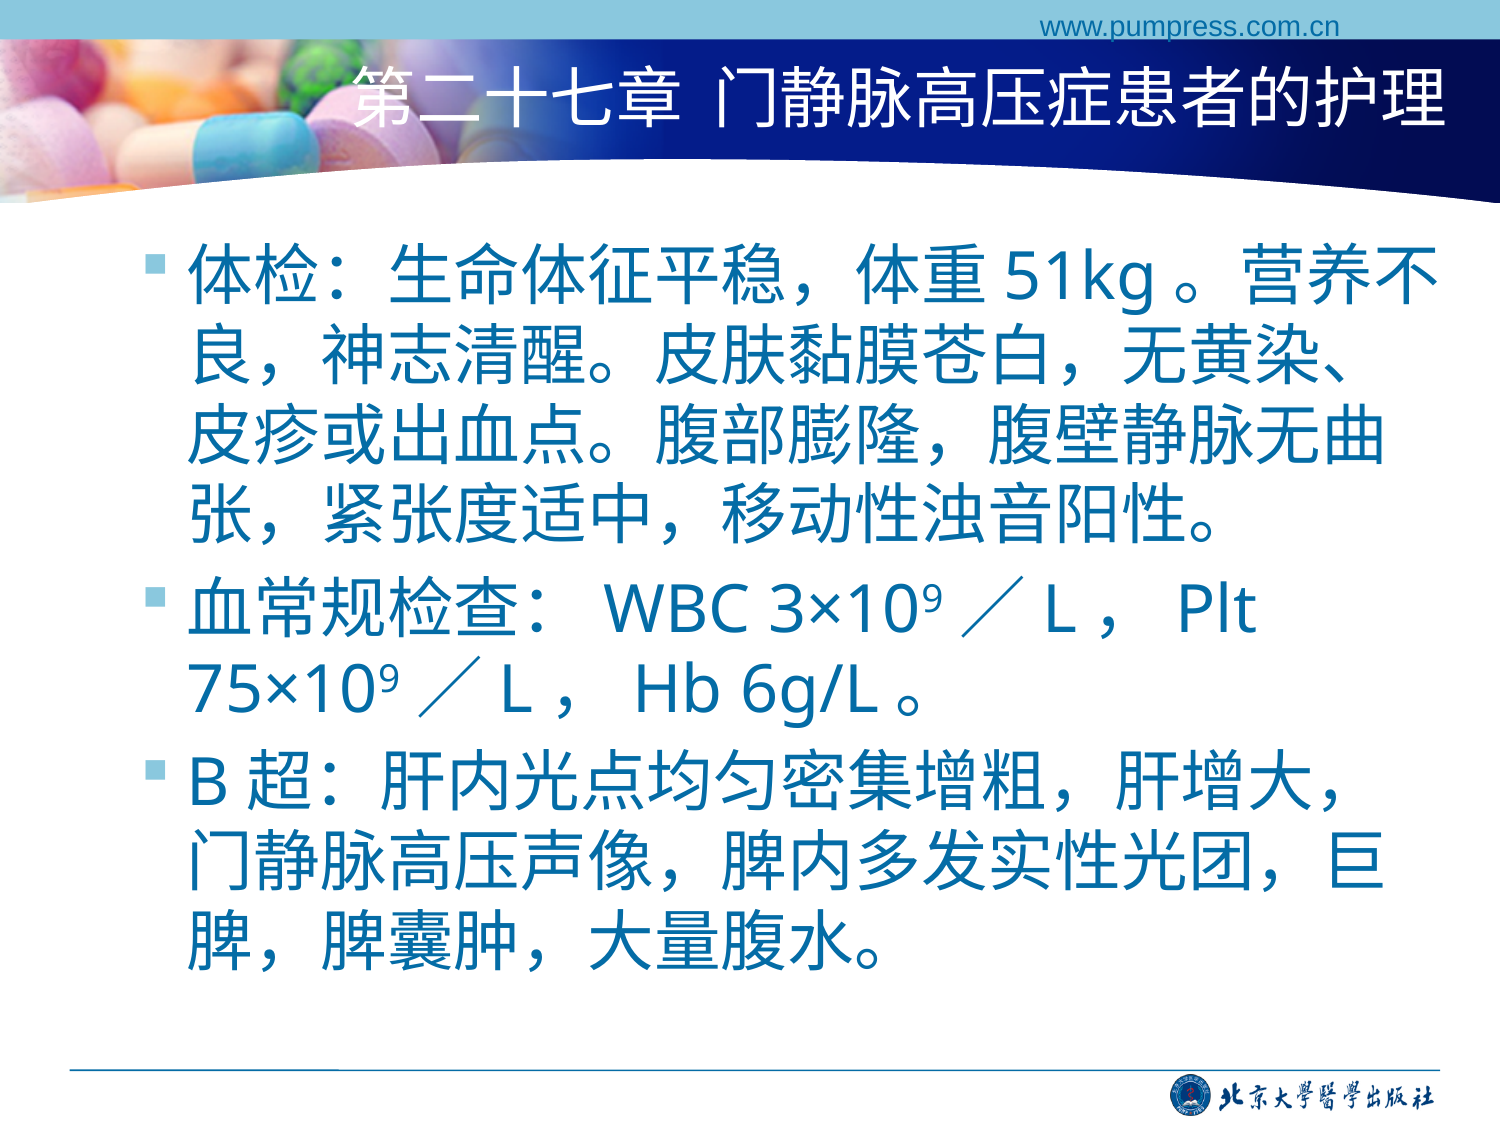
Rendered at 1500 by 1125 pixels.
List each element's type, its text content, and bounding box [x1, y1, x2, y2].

picture [1170, 1074, 1436, 1118]
title 第二十七章 门静脉高压症患者的护理 [137, 49, 1463, 143]
picture [0, 40, 1500, 203]
slide_number www.pumpress.com.cn [1025, 0, 1463, 38]
list 体检：生命体征平稳，体重51kg。营养不良，神志清醒。皮肤黏膜苍白，无黄染、皮疹或出血点。腹部膨隆，腹壁静脉无曲张，紧张度适中，移动性浊音阳性。 血常规检查：WBC 3×109／L，Plt 75×109／L，Hb 6g/L。 B超：肝内光点均匀密集增粗，肝增大，门静脉高压声像，脾内多发实性光团，巨脾，脾囊肿，大量腹水。 [49, 224, 1463, 1026]
